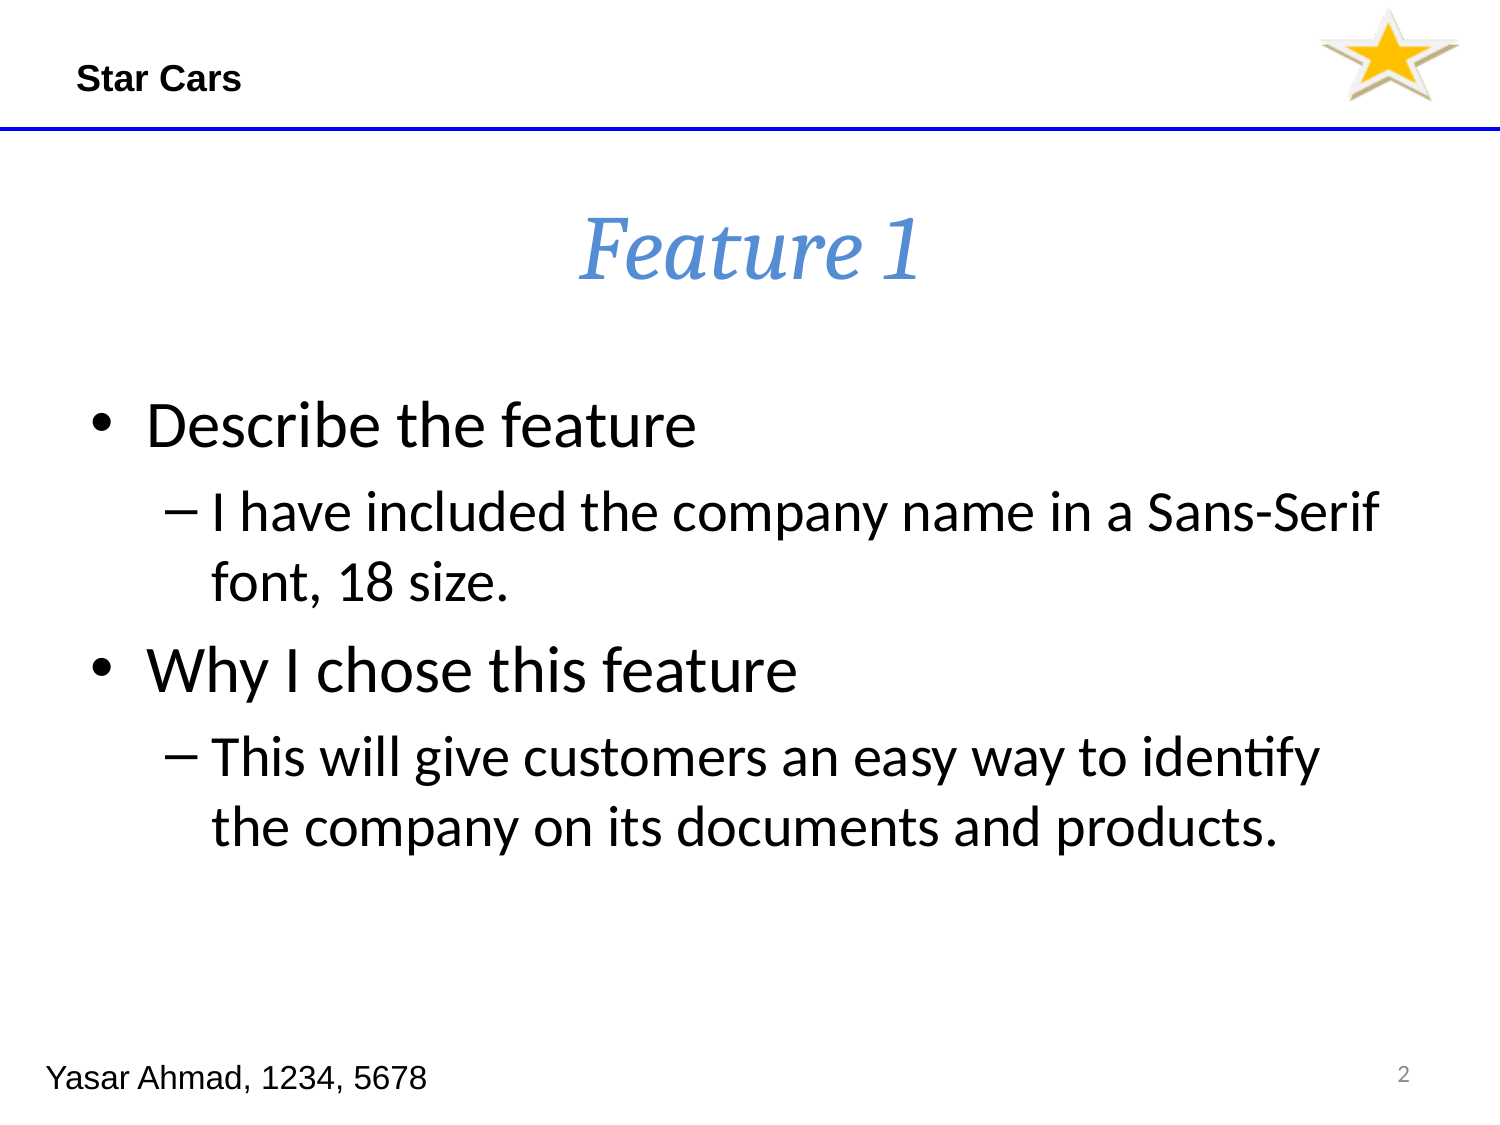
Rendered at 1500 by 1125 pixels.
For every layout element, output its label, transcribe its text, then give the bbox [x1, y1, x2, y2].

slide_number 2 [1074, 1042, 1425, 1103]
picture [1316, 4, 1466, 108]
title Feature 1 [75, 149, 1425, 337]
list Describe the feature I have included the company name in a Sans-Serif font, 18 size. Why I chose this feature This will give customers an easy way to identify the company on its documents and products. [75, 373, 1425, 1005]
footer Yasar Ahmad, 1234, 5678 [30, 1046, 506, 1107]
